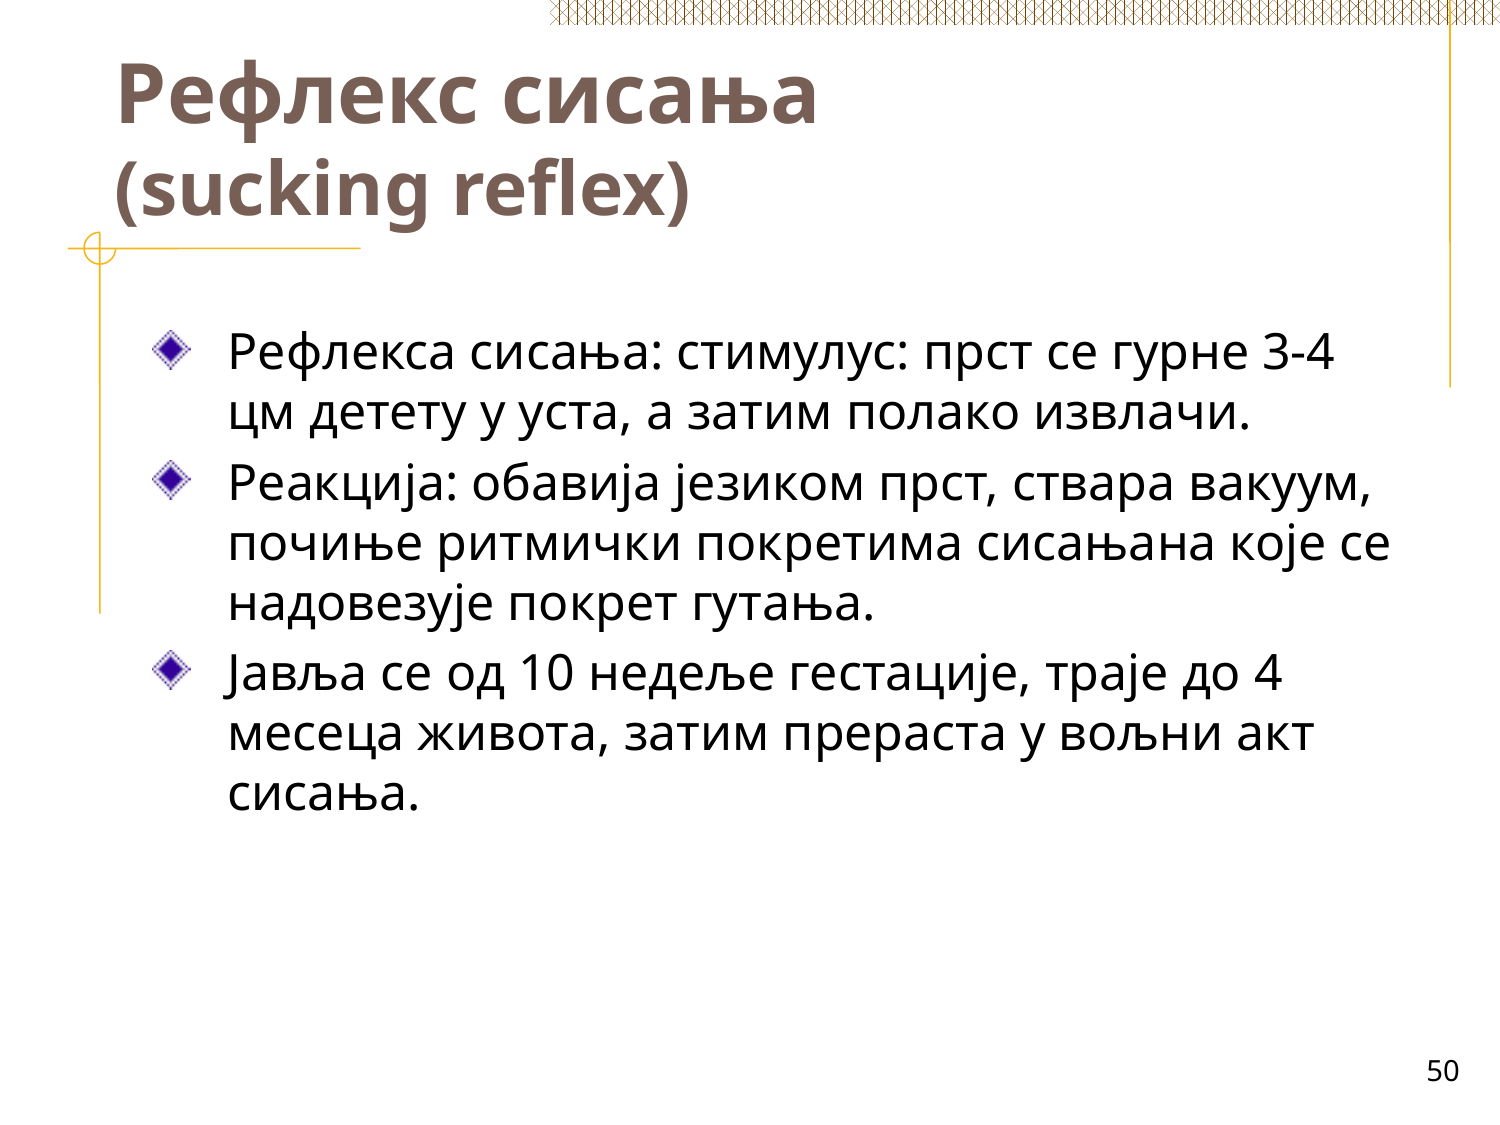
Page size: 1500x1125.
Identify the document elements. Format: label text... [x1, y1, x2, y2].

list Рефлекса сисања: стимулус: прст се гурне 3-4 цм детету у уста, а затим полако извлачи. Реакција: обавија језиком прст, ствара вакуум, почиње ритмички покретима сисањана које се надовезује покрет гутања. Јавља се од 10 недеље гестације, траје до 4 месеца живота, затим прераста у вољни акт сисања. [137, 312, 1413, 988]
slide_number 50 [1162, 1025, 1475, 1100]
picture [152, 330, 191, 370]
picture [152, 460, 191, 500]
picture [152, 650, 191, 690]
title Рефлекс сисања (sucking reflex) [99, 49, 1376, 238]
